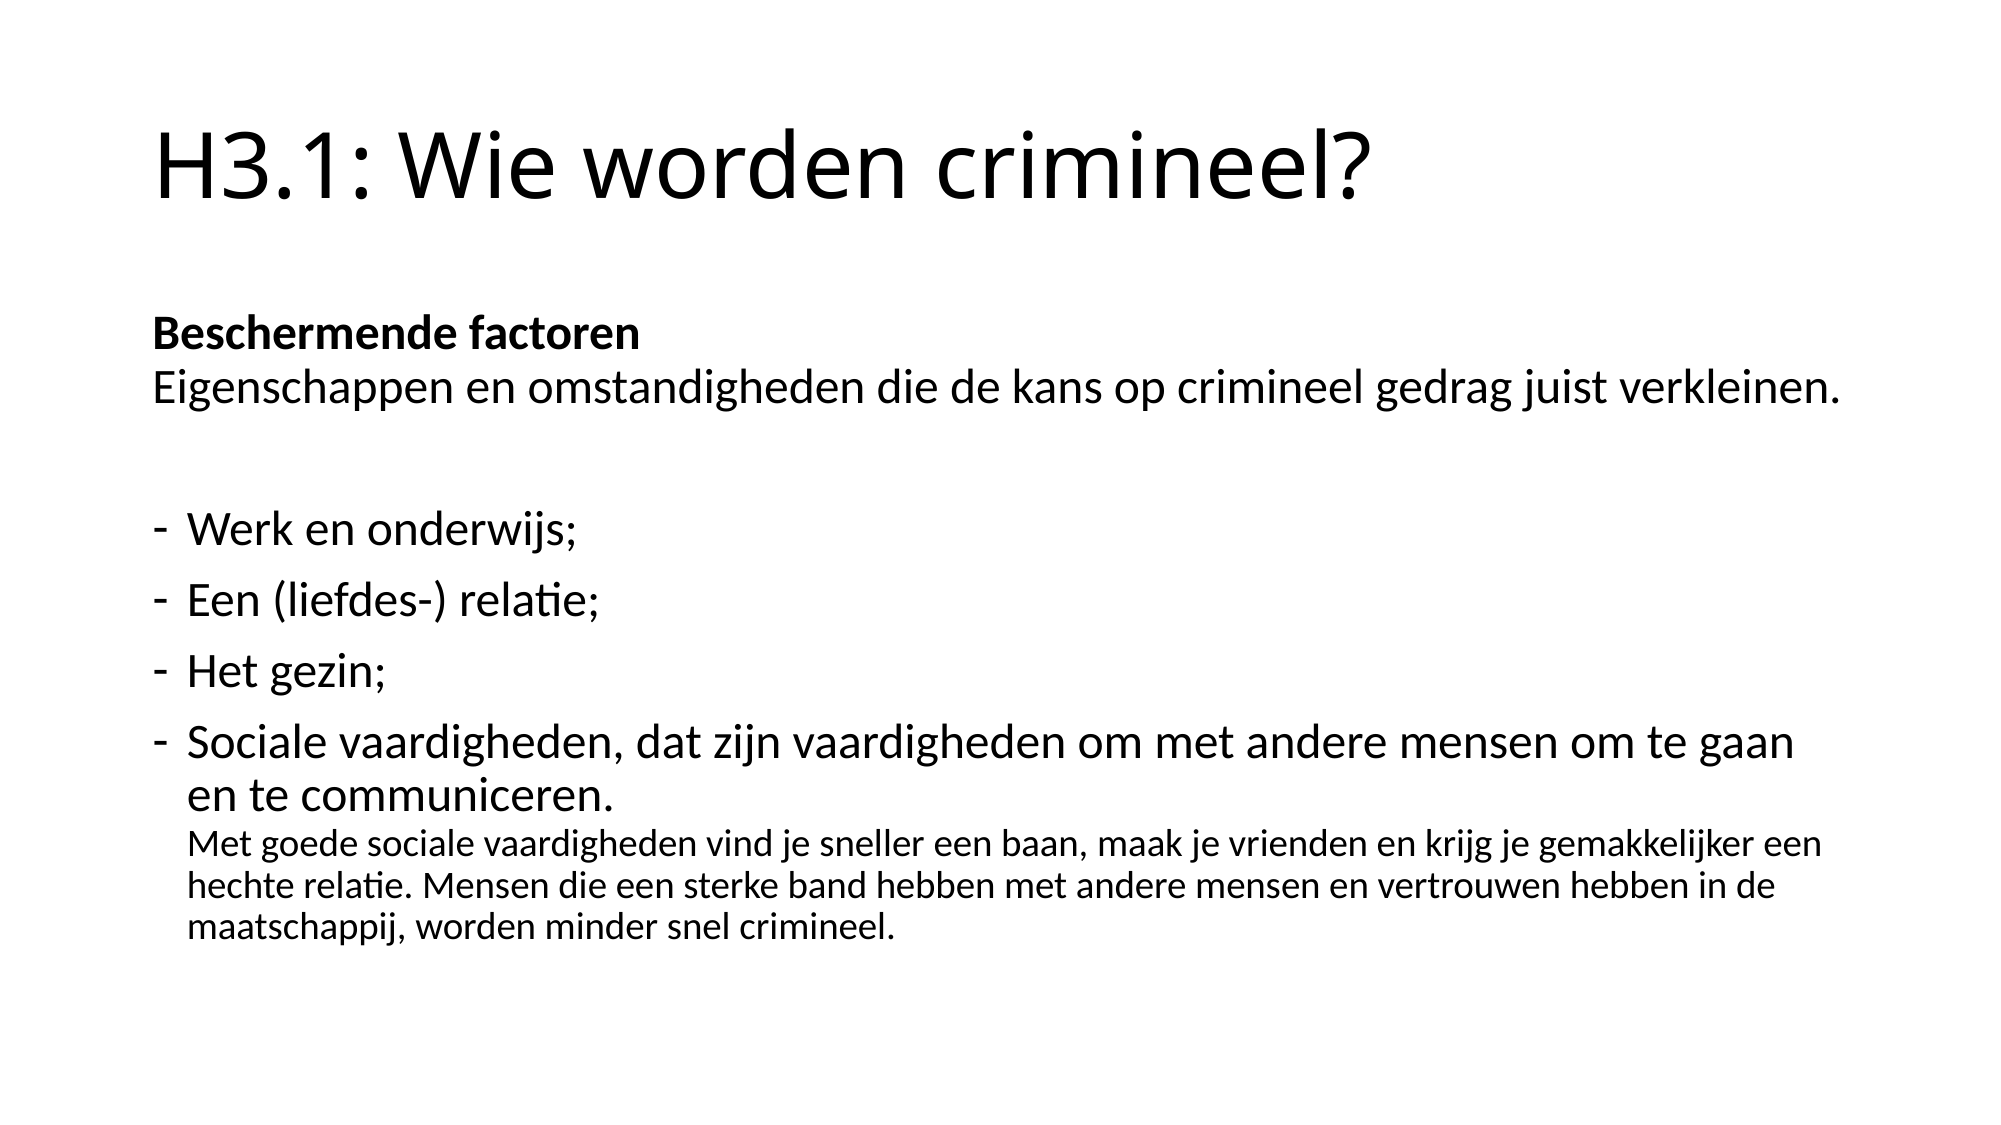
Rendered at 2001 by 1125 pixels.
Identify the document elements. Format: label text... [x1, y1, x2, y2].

list Beschermende factoren Eigenschappen en omstandigheden die de kans op crimineel gedrag juist verkleinen. Werk en onderwijs; Een (liefdes-) relatie; Het gezin; Sociale vaardigheden, dat zijn vaardigheden om met andere mensen om te gaan en te communiceren. Met goede sociale vaardigheden vind je sneller een baan, maak je vrienden en krijg je gemakkelijker een hechte relatie. Mensen die een sterke band hebben met andere mensen en vertrouwen hebben in de maatschappij, worden minder snel crimineel. [137, 299, 1863, 1014]
title H3.1: Wie worden crimineel? [137, 59, 1863, 278]
